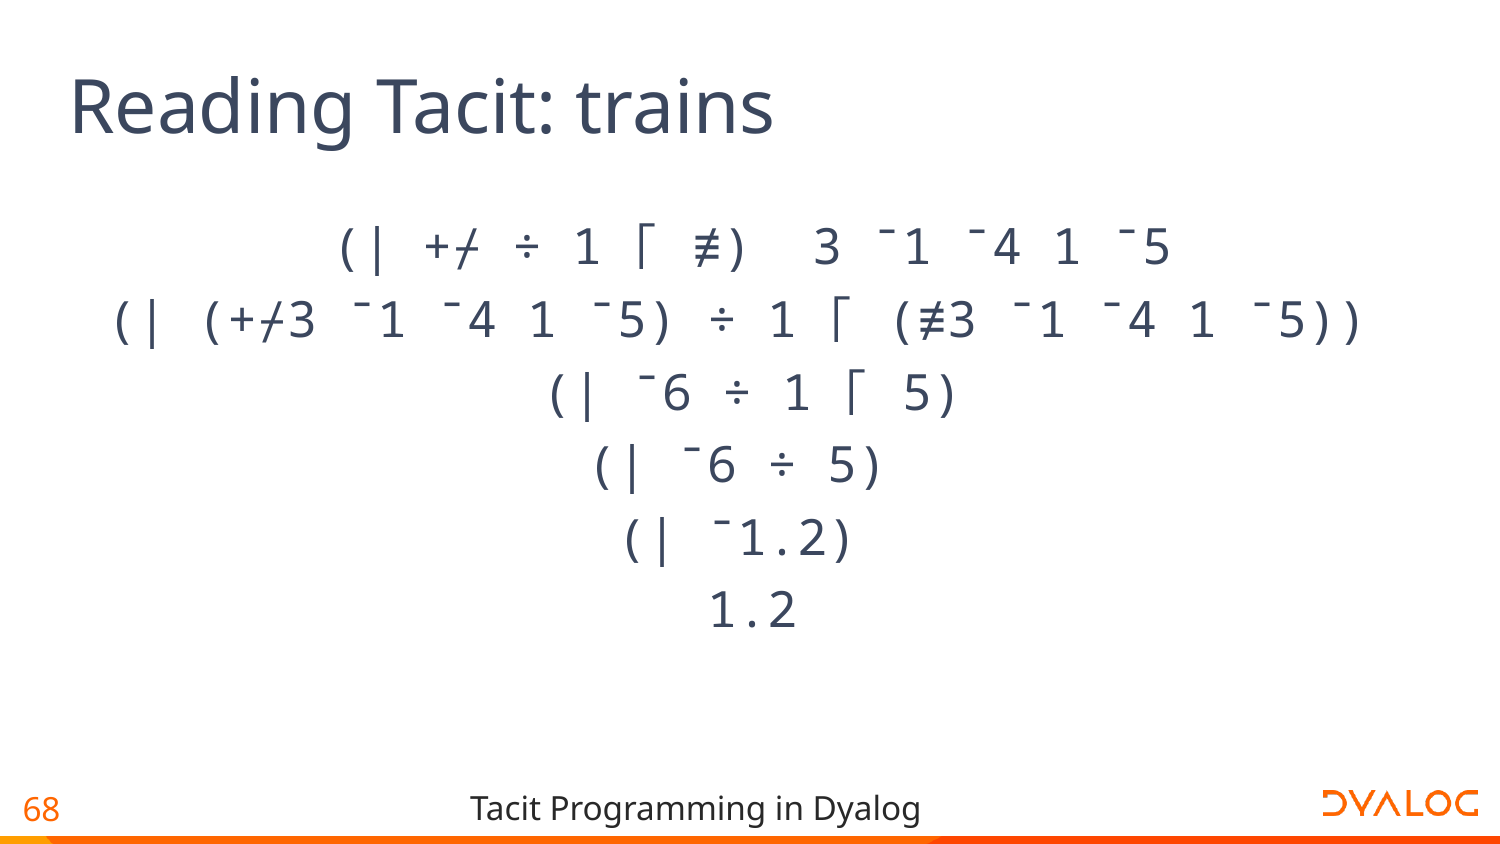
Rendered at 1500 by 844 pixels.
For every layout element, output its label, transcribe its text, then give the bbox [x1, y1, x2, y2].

picture [1323, 790, 1478, 816]
title Reading Tacit: trains [53, 43, 1121, 157]
picture [0, 836, 1500, 844]
list (| +⌿ ÷ 1 ⌈ ≢) 3 ¯1 ¯4 1 ¯5 (| (+⌿3 ¯1 ¯4 1 ¯5) ÷ 1 ⌈ (≢3 ¯1 ¯4 1 ¯5)) (| ¯6 ÷ 1 ⌈ 5) (| ¯6 ÷ 5) (| ¯1.2) 1.2 [53, 207, 1453, 740]
